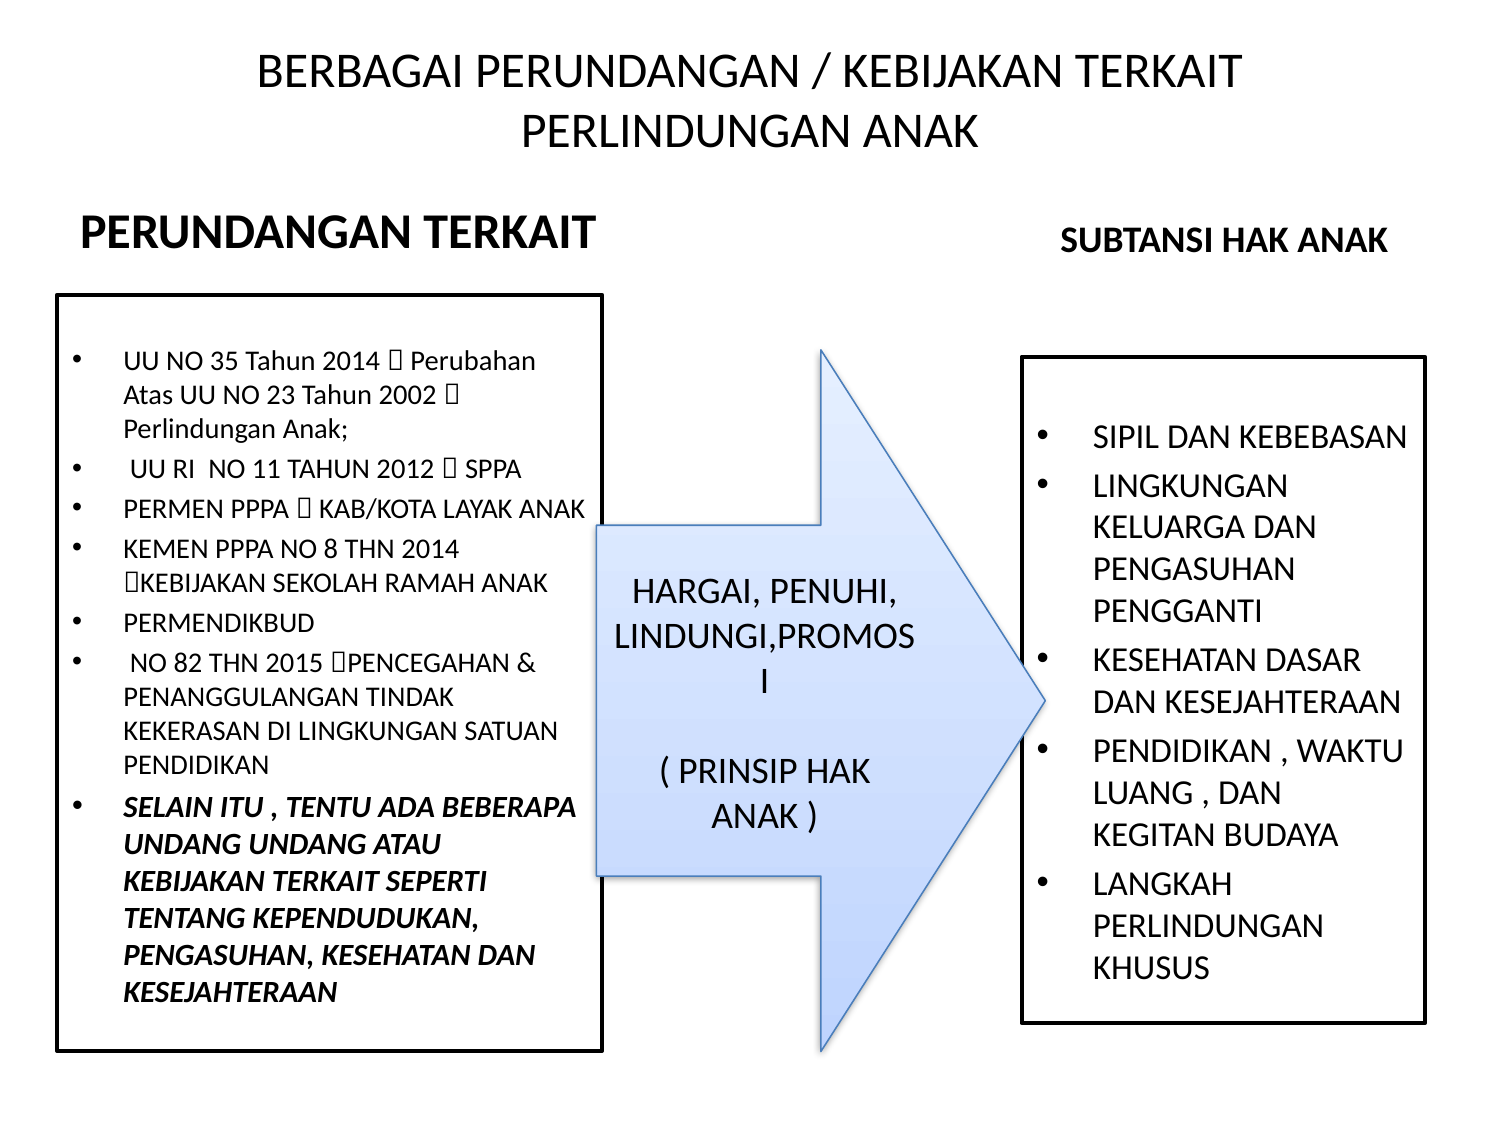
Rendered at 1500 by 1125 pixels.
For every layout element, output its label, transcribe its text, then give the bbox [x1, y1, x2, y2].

list SUBTANSI HAK ANAK [1045, 184, 1425, 268]
list PERUNDANGAN TERKAIT [64, 172, 621, 266]
list UU NO 35 Tahun 2014  Perubahan Atas UU NO 23 Tahun 2002  Perlindungan Anak; UU RI NO 11 TAHUN 2012  SPPA PERMEN PPPA  KAB/KOTA LAYAK ANAK KEMEN PPPA NO 8 THN 2014 KEBIJAKAN SEKOLAH RAMAH ANAK PERMENDIKBUD NO 82 THN 2015 PENCEGAHAN & PENANGGULANGAN TINDAK KEKERASAN DI LINGKUNGAN SATUAN PENDIDIKAN SELAIN ITU , TENTU ADA BEBERAPA UNDANG UNDANG ATAU KEBIJAKAN TERKAIT SEPERTI TENTANG KEPENDUDUKAN, PENGASUHAN, KESEHATAN DAN KESEJAHTERAAN [55, 293, 604, 1053]
text_box HARGAI, PENUHI, LINDUNGI,PROMOSI ( PRINSIP HAK ANAK ) [595, 349, 1046, 1053]
list SIPIL DAN KEBEBASAN LINGKUNGAN KELUARGA DAN PENGASUHAN PENGGANTI KESEHATAN DASAR DAN KESEJAHTERAAN PENDIDIKAN , WAKTU LUANG , DAN KEGITAN BUDAYA LANGKAH PERLINDUNGAN KHUSUS [1020, 355, 1427, 1025]
title BERBAGAI PERUNDANGAN / KEBIJAKAN TERKAIT PERLINDUNGAN ANAK [75, 45, 1425, 149]
